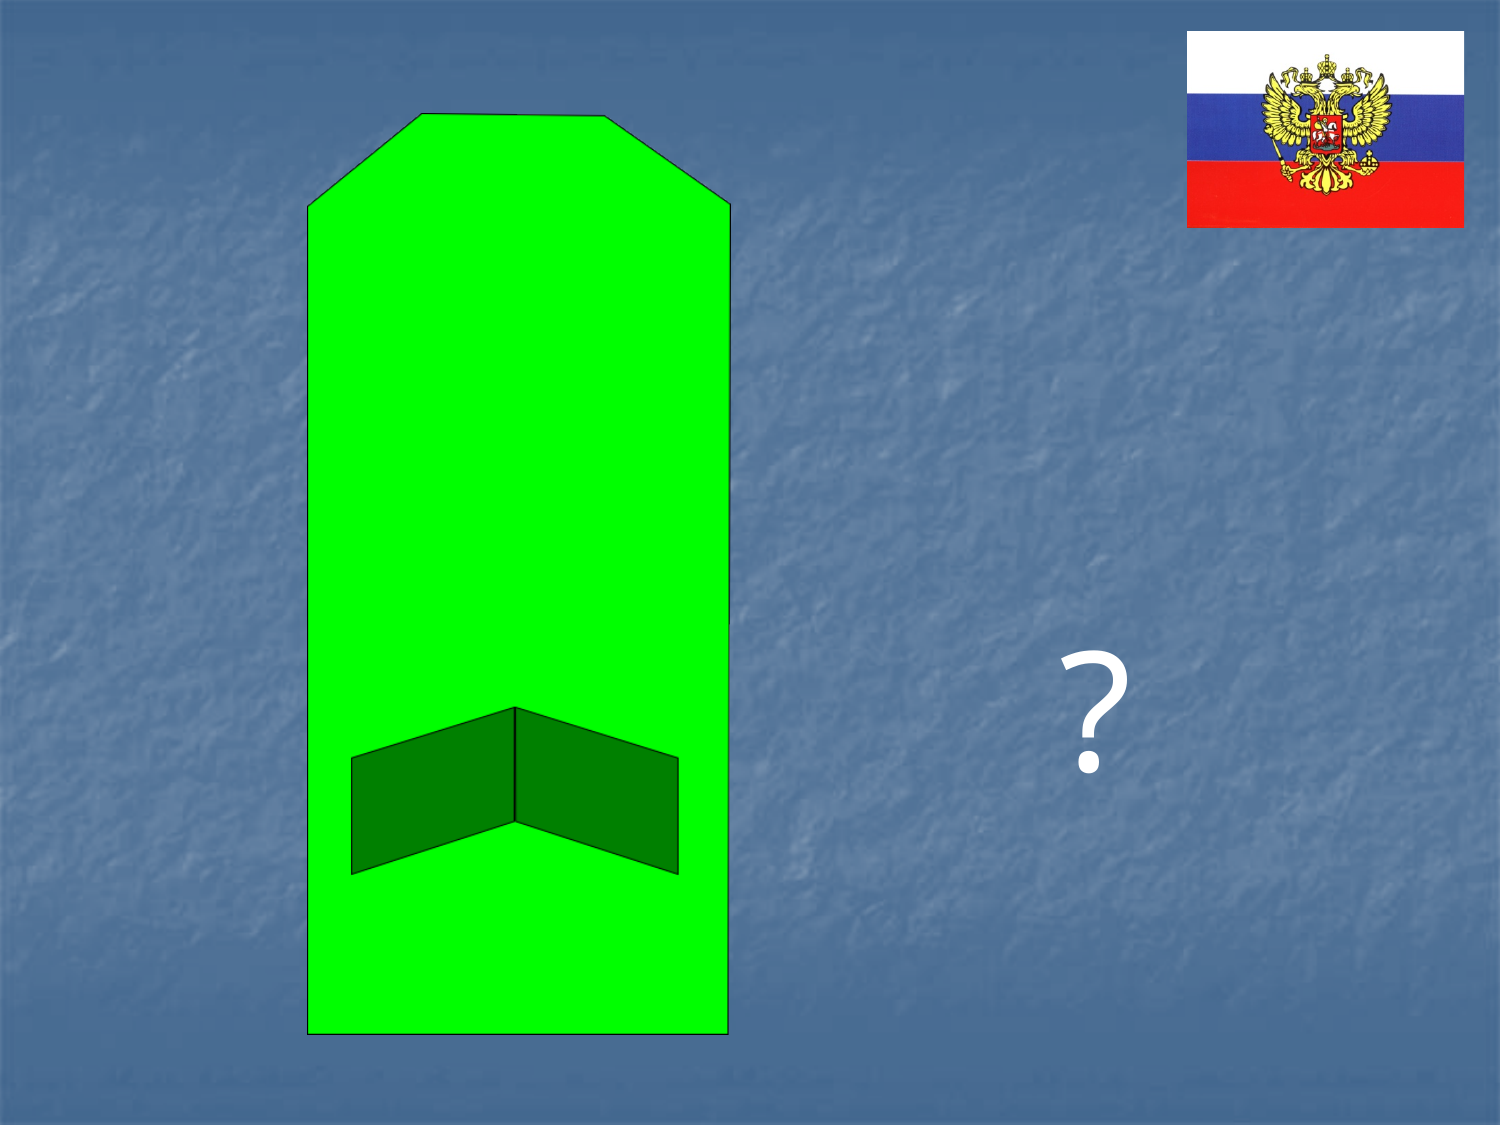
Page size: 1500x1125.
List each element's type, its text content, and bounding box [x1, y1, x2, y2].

picture [306, 113, 731, 1036]
picture [1186, 30, 1465, 228]
text_box ? [1045, 597, 1164, 813]
